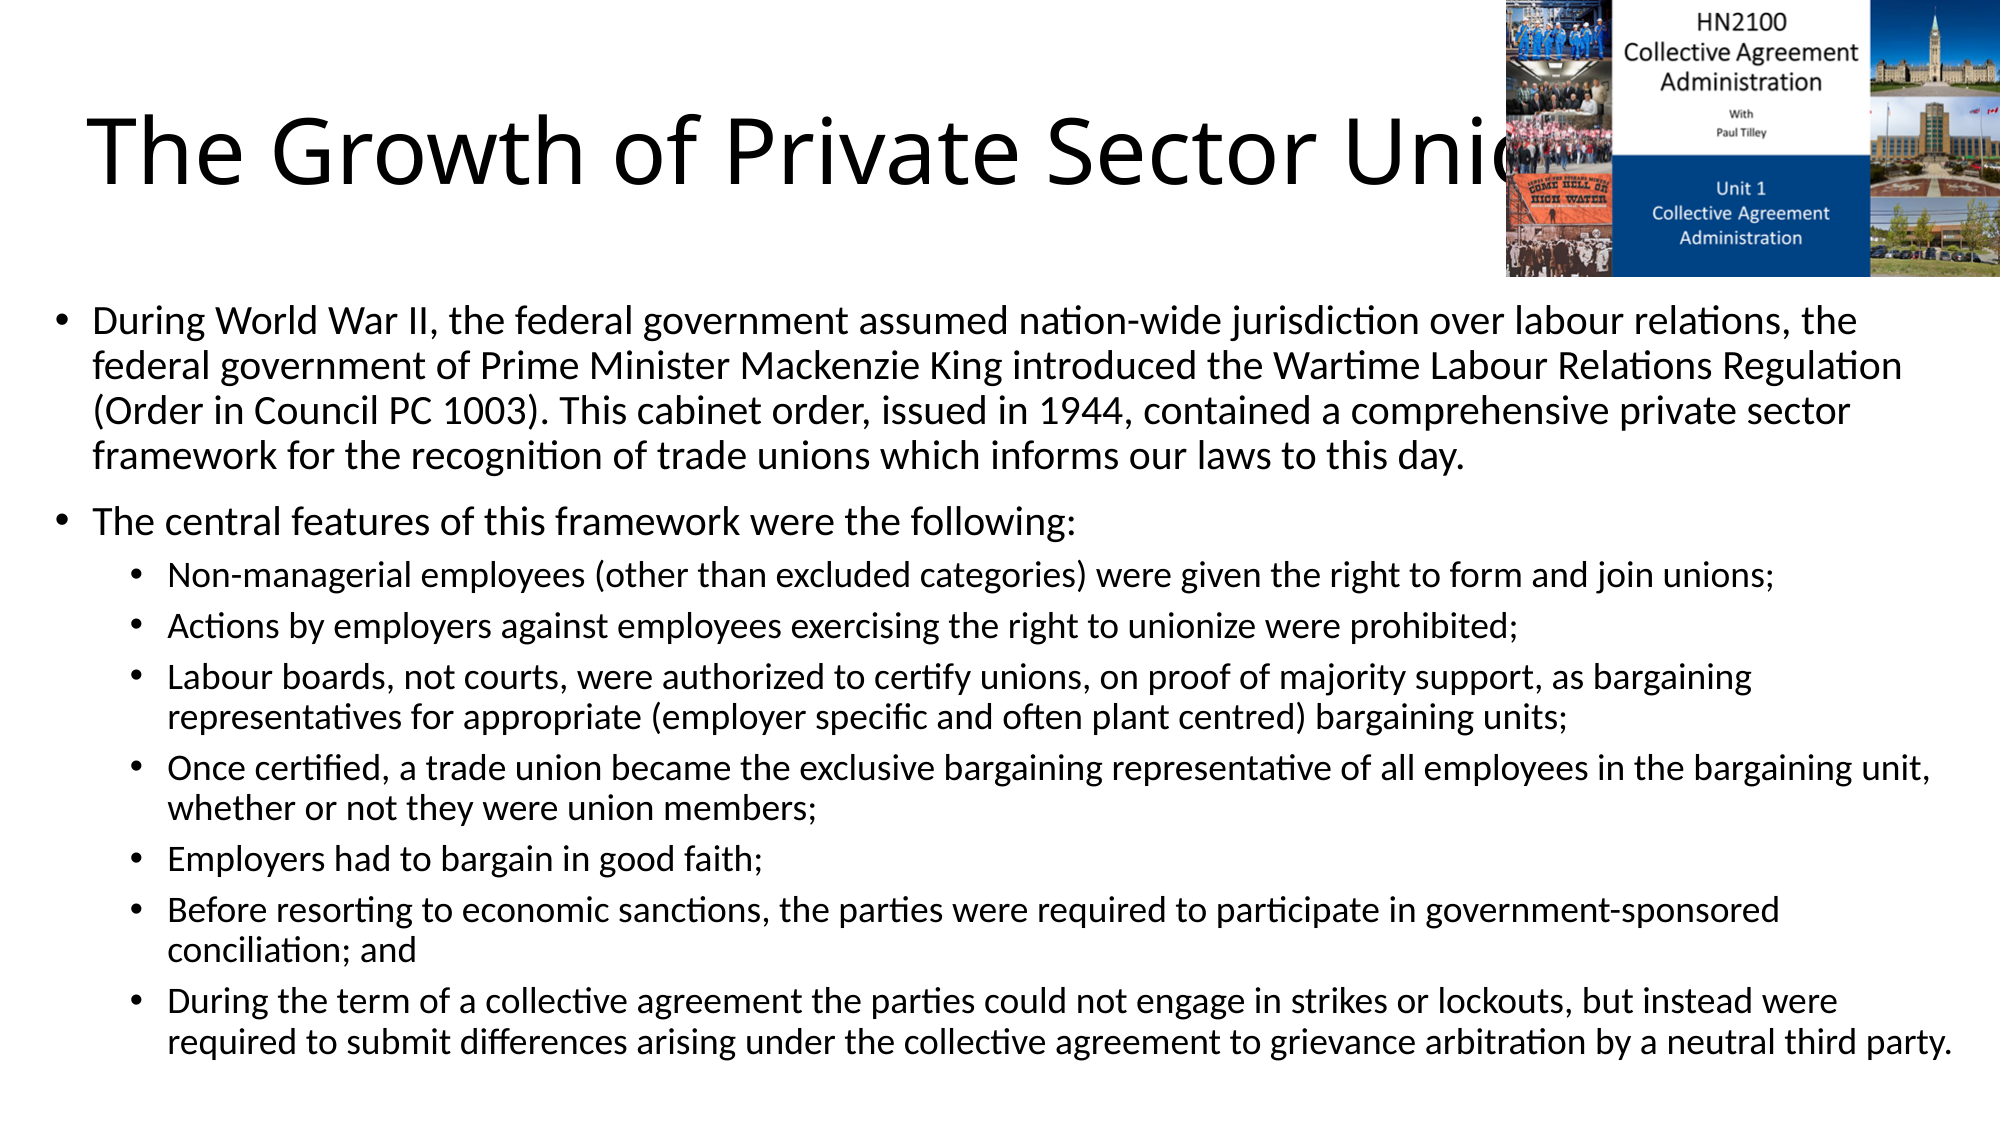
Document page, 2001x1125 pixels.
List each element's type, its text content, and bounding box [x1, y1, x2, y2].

picture [1506, 0, 2000, 278]
title The Growth of Private Sector Unions [71, 46, 1506, 264]
list During World War II, the federal government assumed nation-wide jurisdiction over labour relations, the federal government of Prime Minister Mackenzie King introduced the Wartime Labour Relations Regulation (Order in Council PC 1003). This cabinet order, issued in 1944, contained a comprehensive private sector framework for the recognition of trade unions which informs our laws to this day. The central features of this framework were the following: Non-managerial employees (other than excluded categories) were given the right to form and join unions; Actions by employers against employees exercising the right to unionize were prohibited; Labour boards, not courts, were authorized to certify unions, on proof of majority support, as bargaining representatives for appropriate (employer specific and often plant centred) bargaining units; Once certified, a trade union became the exclusive bargaining representative of all employees in the bargaining unit, whether or not they were union members; Employers had to bargain in good faith; Before resorting to economic sanctions, the parties were required to participate in government-sponsored conciliation; and During the term of a collective agreement the parties could not engage in strikes or lockouts, but instead were required to submit differences arising under the collective agreement to grievance arbitration by a neutral third party. [39, 291, 1973, 1006]
